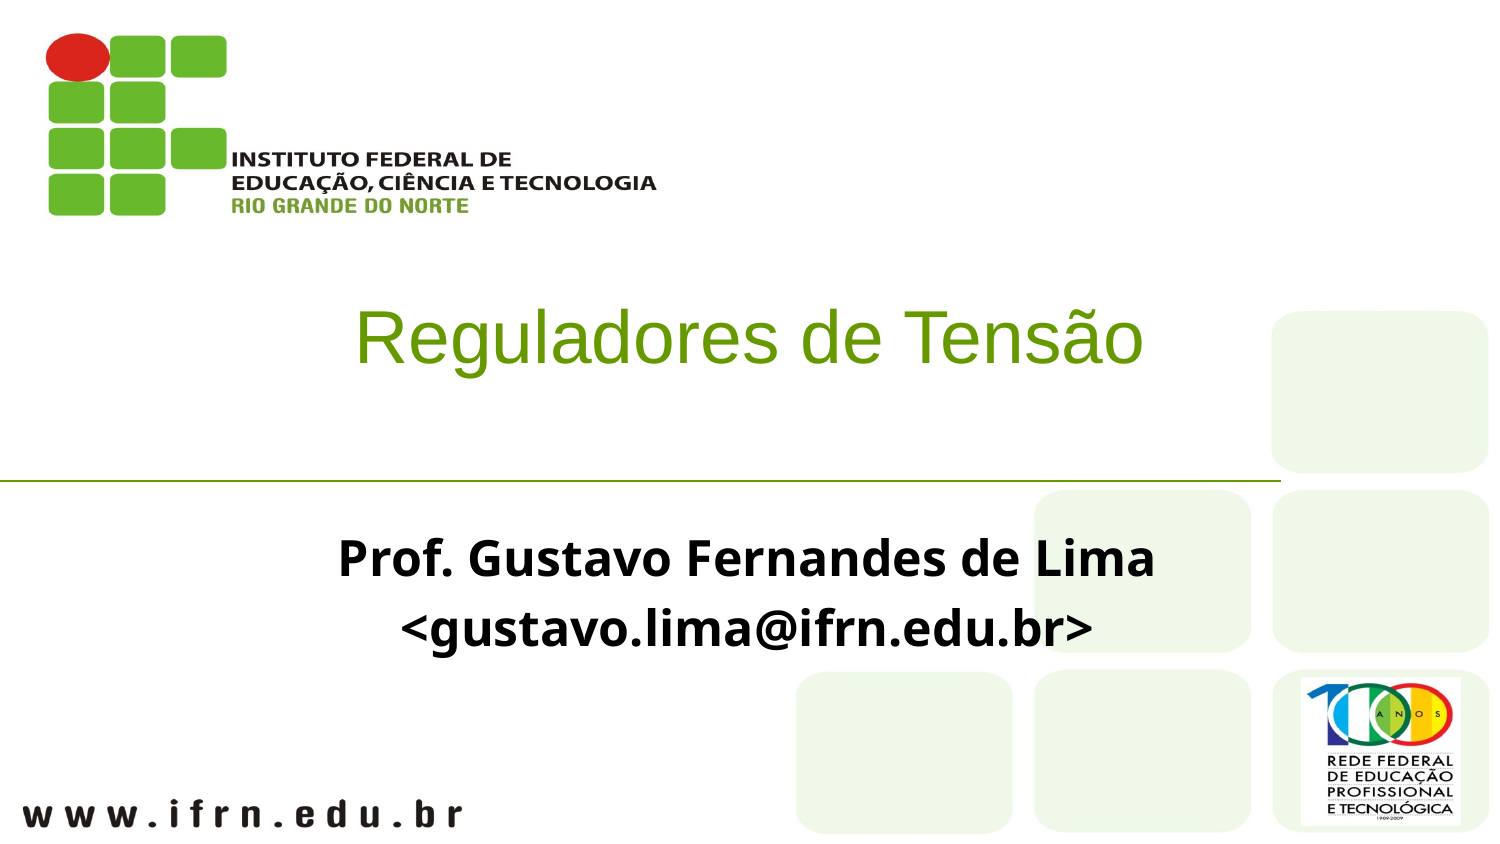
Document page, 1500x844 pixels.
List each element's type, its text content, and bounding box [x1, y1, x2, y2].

title Reguladores de Tensão [0, 237, 1500, 430]
text_box [58, 641, 1453, 809]
picture [0, 430, 1500, 843]
picture [23, 17, 678, 232]
subtitle Prof. Gustavo Fernandes de Lima <gustavo.lima@ifrn.edu.br> [222, 518, 1273, 641]
